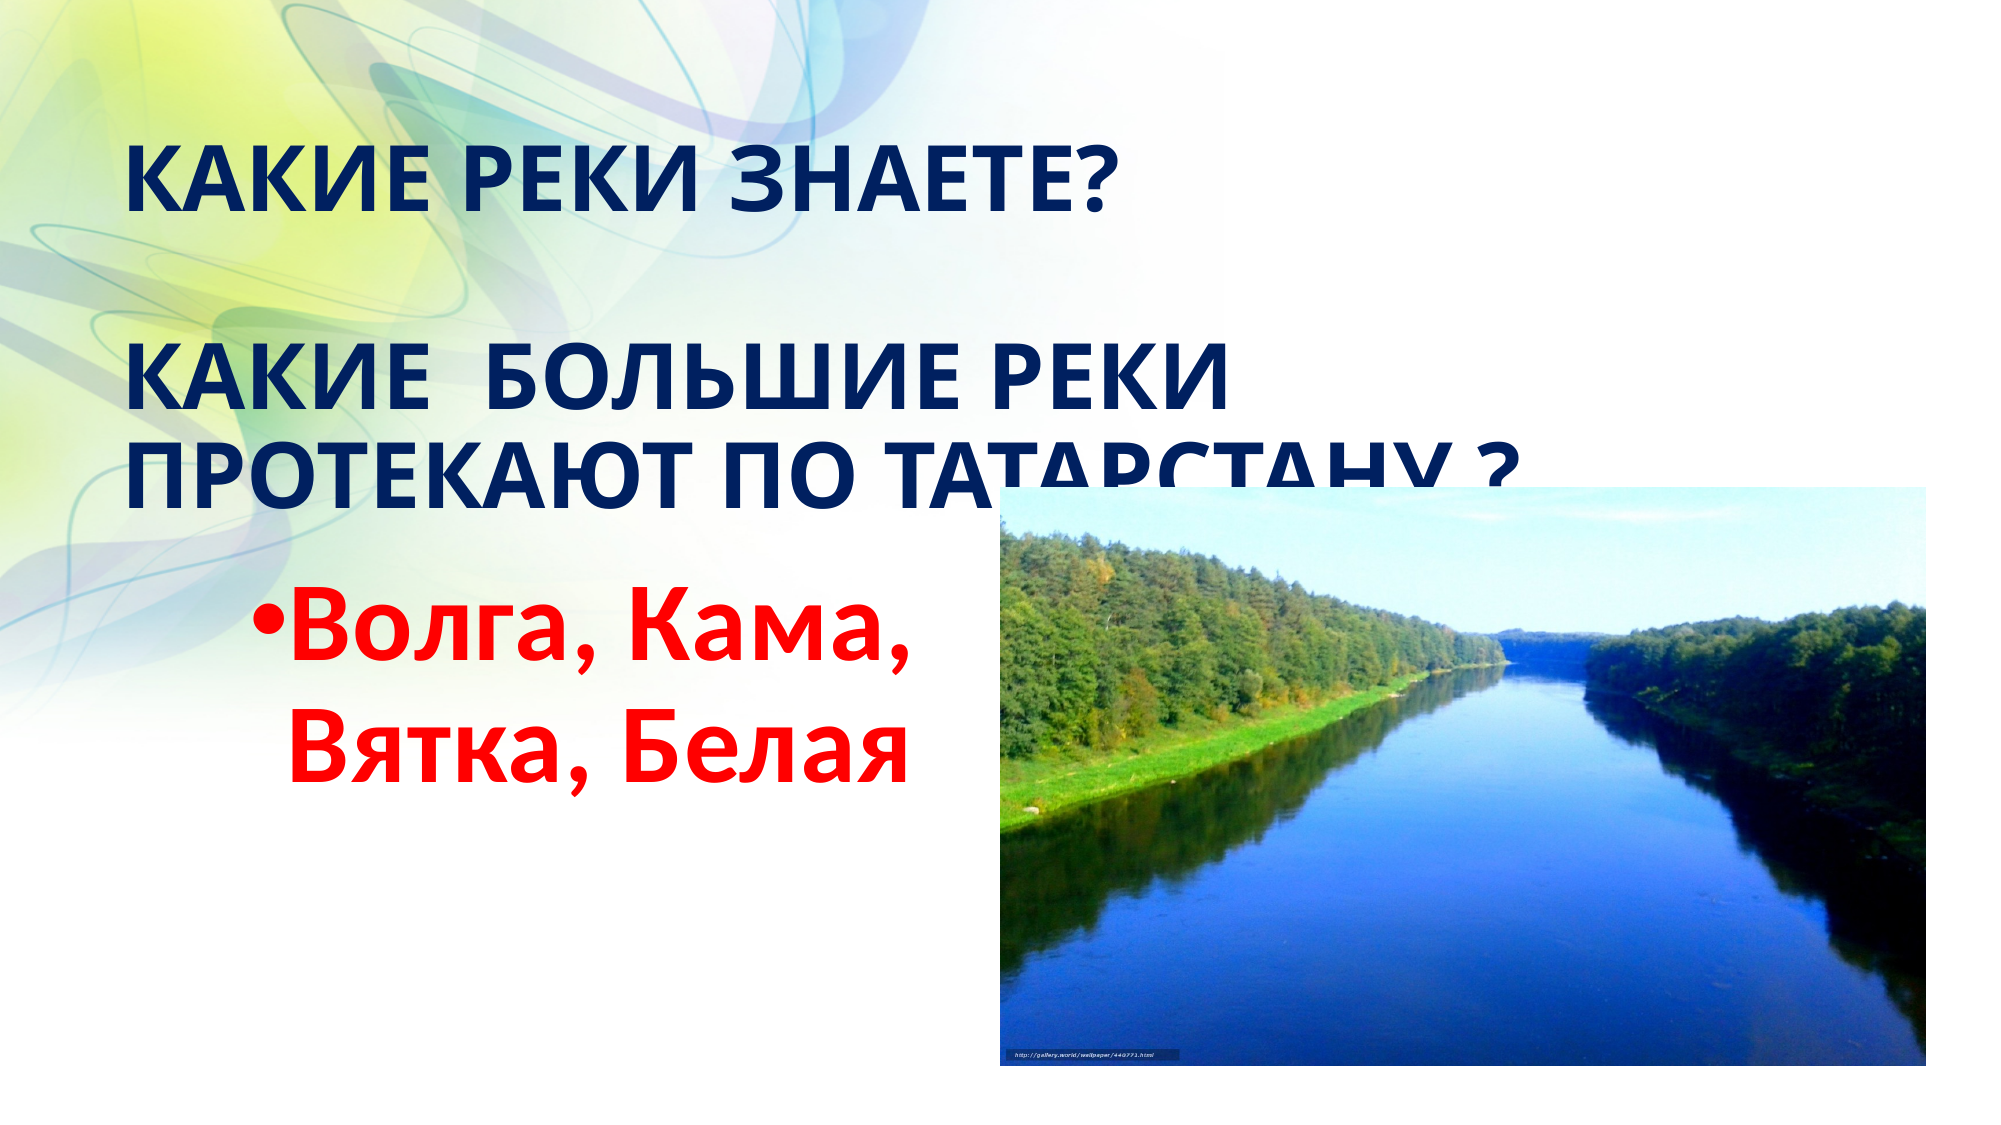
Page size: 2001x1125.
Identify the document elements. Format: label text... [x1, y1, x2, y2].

picture [0, 0, 2001, 1125]
list Волга, Кама, Вятка, Белая [234, 556, 960, 1047]
title Какие реки знаете? Какие большие реки протекают по Татарстану ? [106, 74, 1649, 587]
